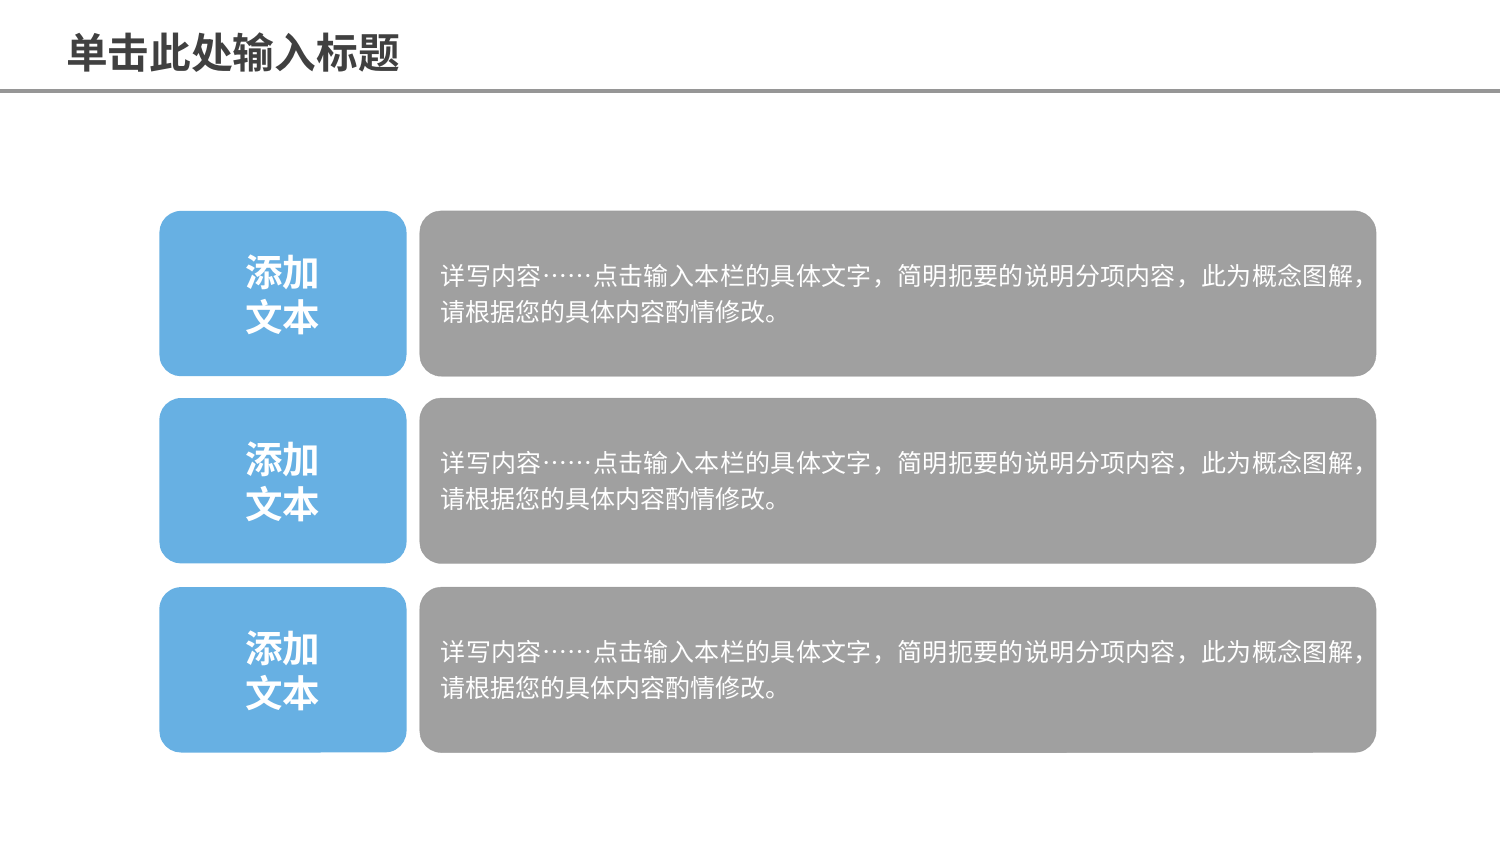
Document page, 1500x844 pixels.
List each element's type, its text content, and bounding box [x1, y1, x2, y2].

text_box 添加 文本 [159, 587, 407, 753]
text_box 详写内容……点击输入本栏的具体文字，简明扼要的说明分项内容，此为概念图解，请根据您的具体内容酌情修改。 [419, 587, 1377, 753]
text_box 详写内容……点击输入本栏的具体文字，简明扼要的说明分项内容，此为概念图解，请根据您的具体内容酌情修改。 [419, 398, 1377, 564]
text_box 详写内容……点击输入本栏的具体文字，简明扼要的说明分项内容，此为概念图解，请根据您的具体内容酌情修改。 [419, 210, 1377, 377]
text_box 单击此处输入标题 [51, 9, 443, 85]
text_box 添加 文本 [159, 210, 407, 377]
text_box 添加 文本 [159, 398, 407, 564]
